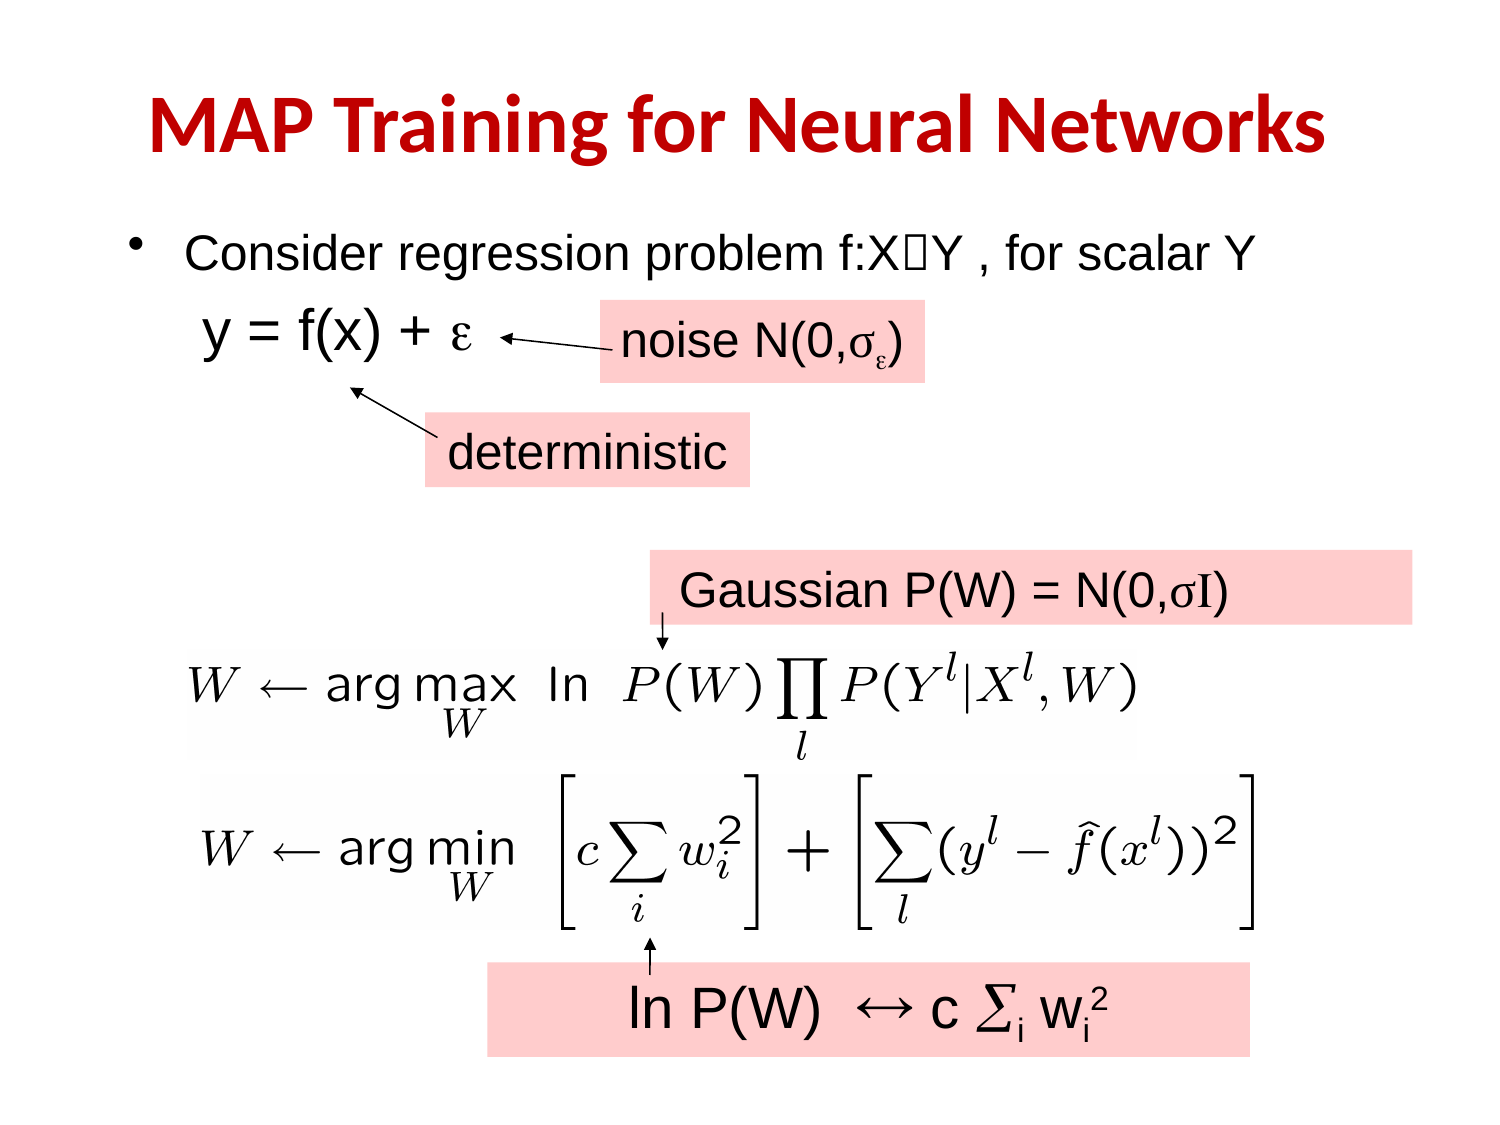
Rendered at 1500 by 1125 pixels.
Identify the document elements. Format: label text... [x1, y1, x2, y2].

text_box [499, 332, 613, 351]
text_box noise N(0,σ) [600, 299, 925, 383]
text_box ln P(W)  c i wi2 [487, 962, 1250, 1057]
text_box [643, 938, 657, 976]
picture [187, 649, 1137, 760]
text_box [349, 387, 438, 438]
text_box [656, 612, 669, 648]
list Consider regression problem f:XY , for scalar Y y = f(x) +  [112, 212, 1388, 538]
text_box deterministic [425, 412, 750, 488]
picture [199, 774, 1254, 930]
text_box MAP Training for Neural Networks [50, 37, 1425, 200]
text_box Gaussian P(W) = N(0,σI) [649, 549, 1413, 625]
